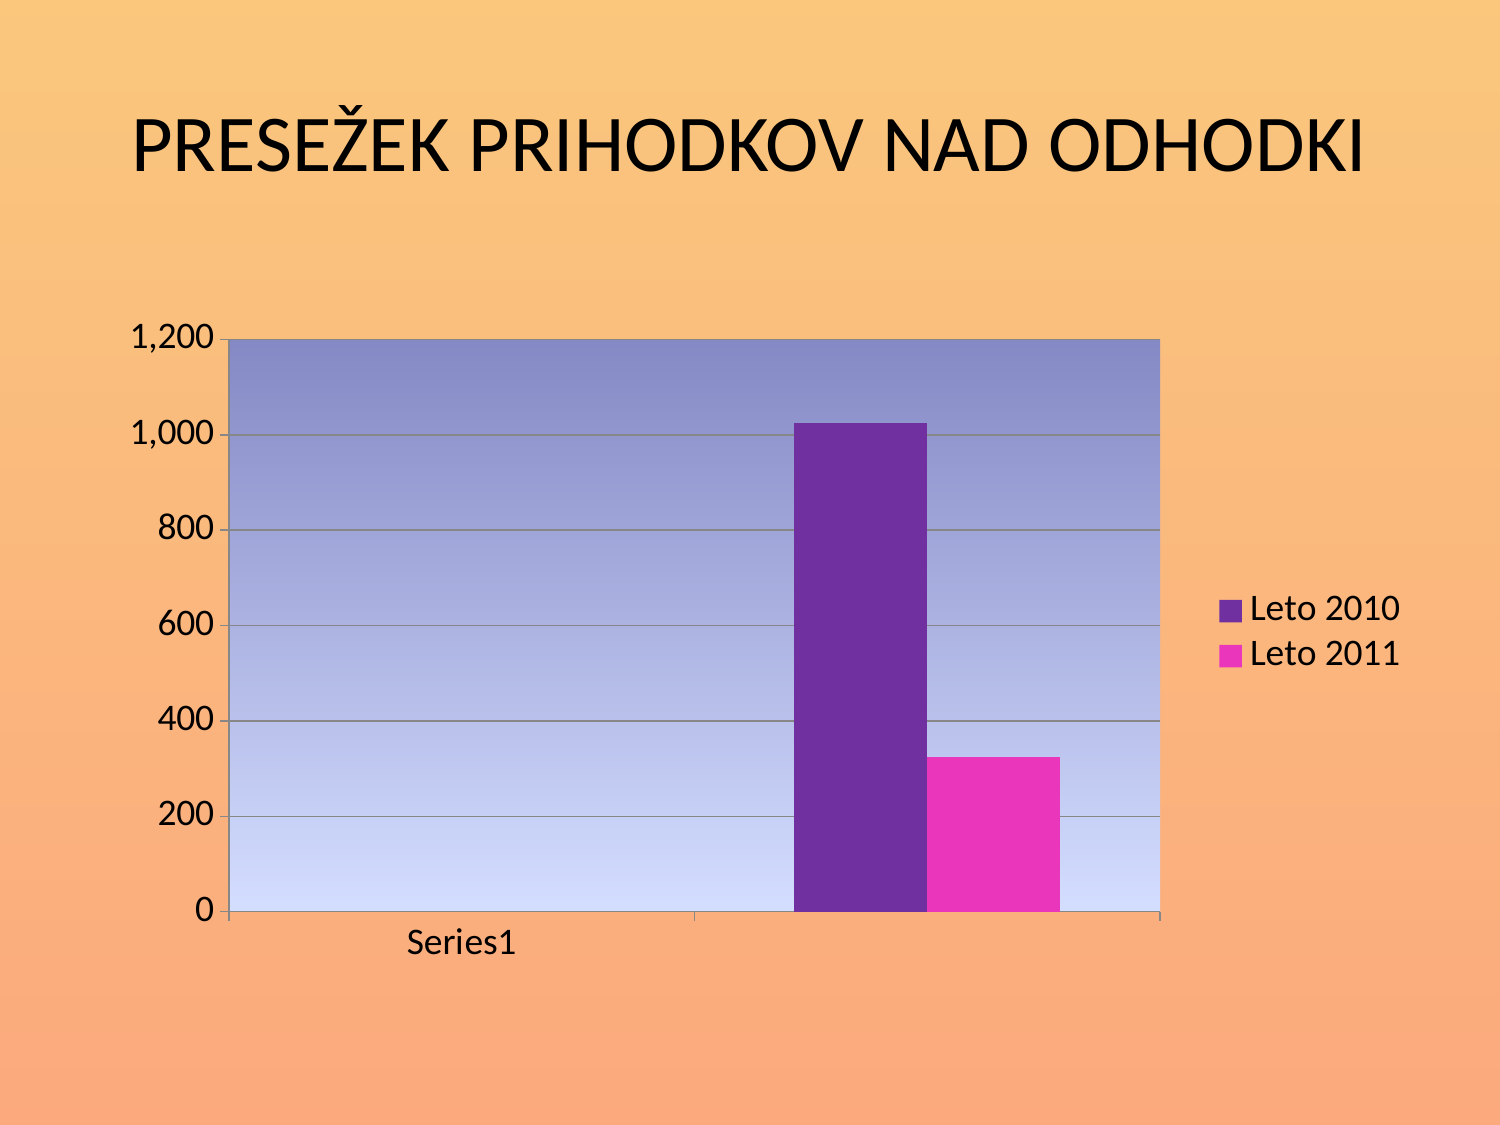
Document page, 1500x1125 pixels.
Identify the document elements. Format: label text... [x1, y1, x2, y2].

title PRESEŽEK PRIHODKOV NAD ODHODKI [75, 45, 1425, 233]
chart [74, 262, 1426, 1006]
